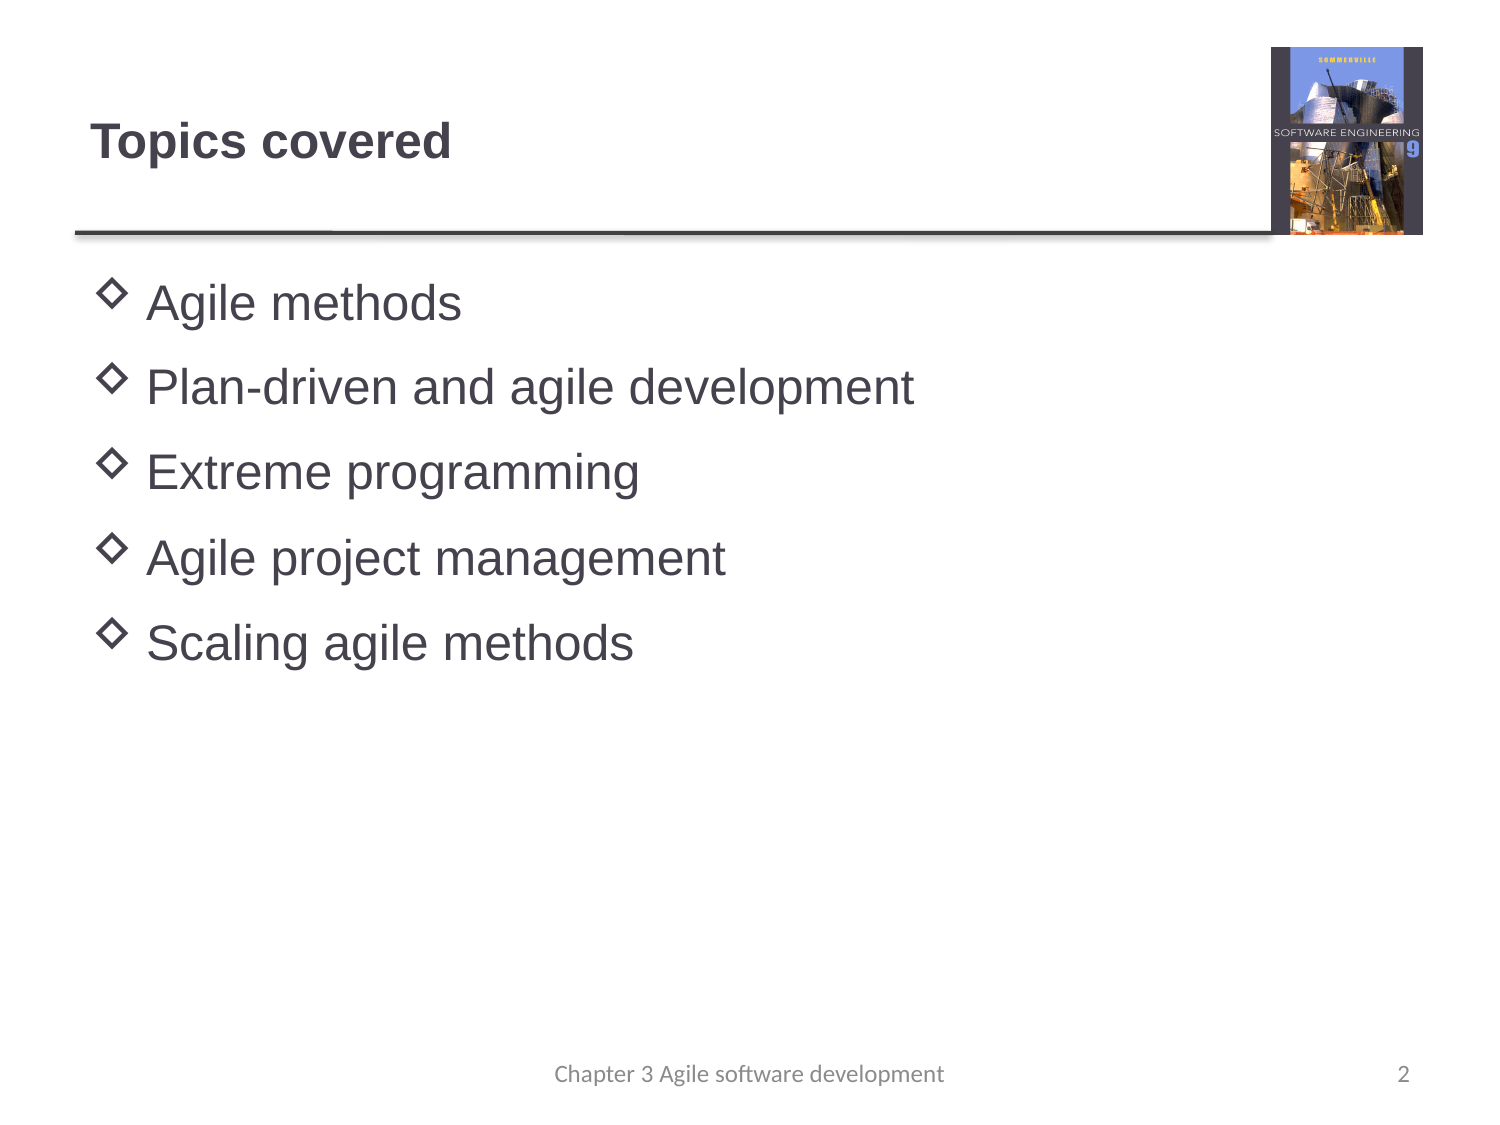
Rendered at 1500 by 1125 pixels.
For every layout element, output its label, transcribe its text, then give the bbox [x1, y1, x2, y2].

list Agile methods Plan-driven and agile development Extreme programming Agile project management Scaling agile methods [75, 262, 1425, 1005]
slide_number 2 [1074, 1042, 1425, 1103]
picture [1272, 47, 1423, 235]
footer Chapter 3 Agile software development [512, 1042, 988, 1103]
title Topics covered [74, 44, 1272, 233]
